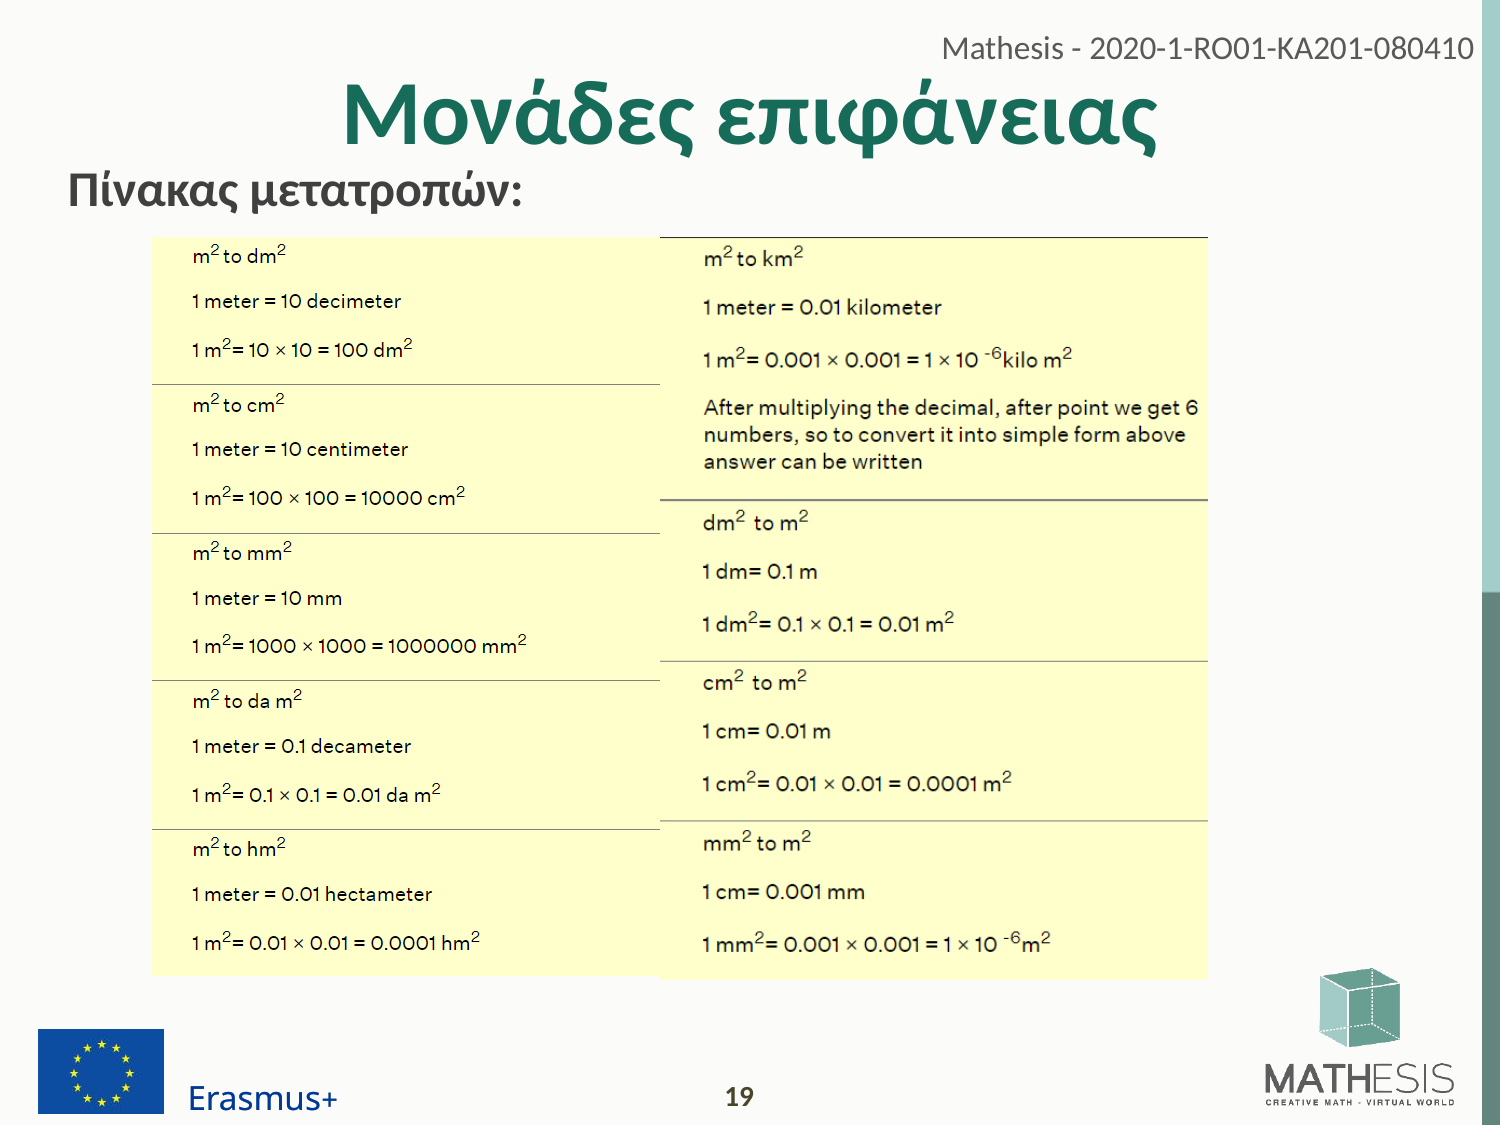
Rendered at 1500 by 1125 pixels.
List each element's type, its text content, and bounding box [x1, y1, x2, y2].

title Μονάδες επιφάνειας [75, 45, 1425, 233]
picture [38, 1029, 164, 1114]
picture [151, 237, 1209, 981]
list Πίνακας μετατροπών: [53, 149, 1404, 892]
